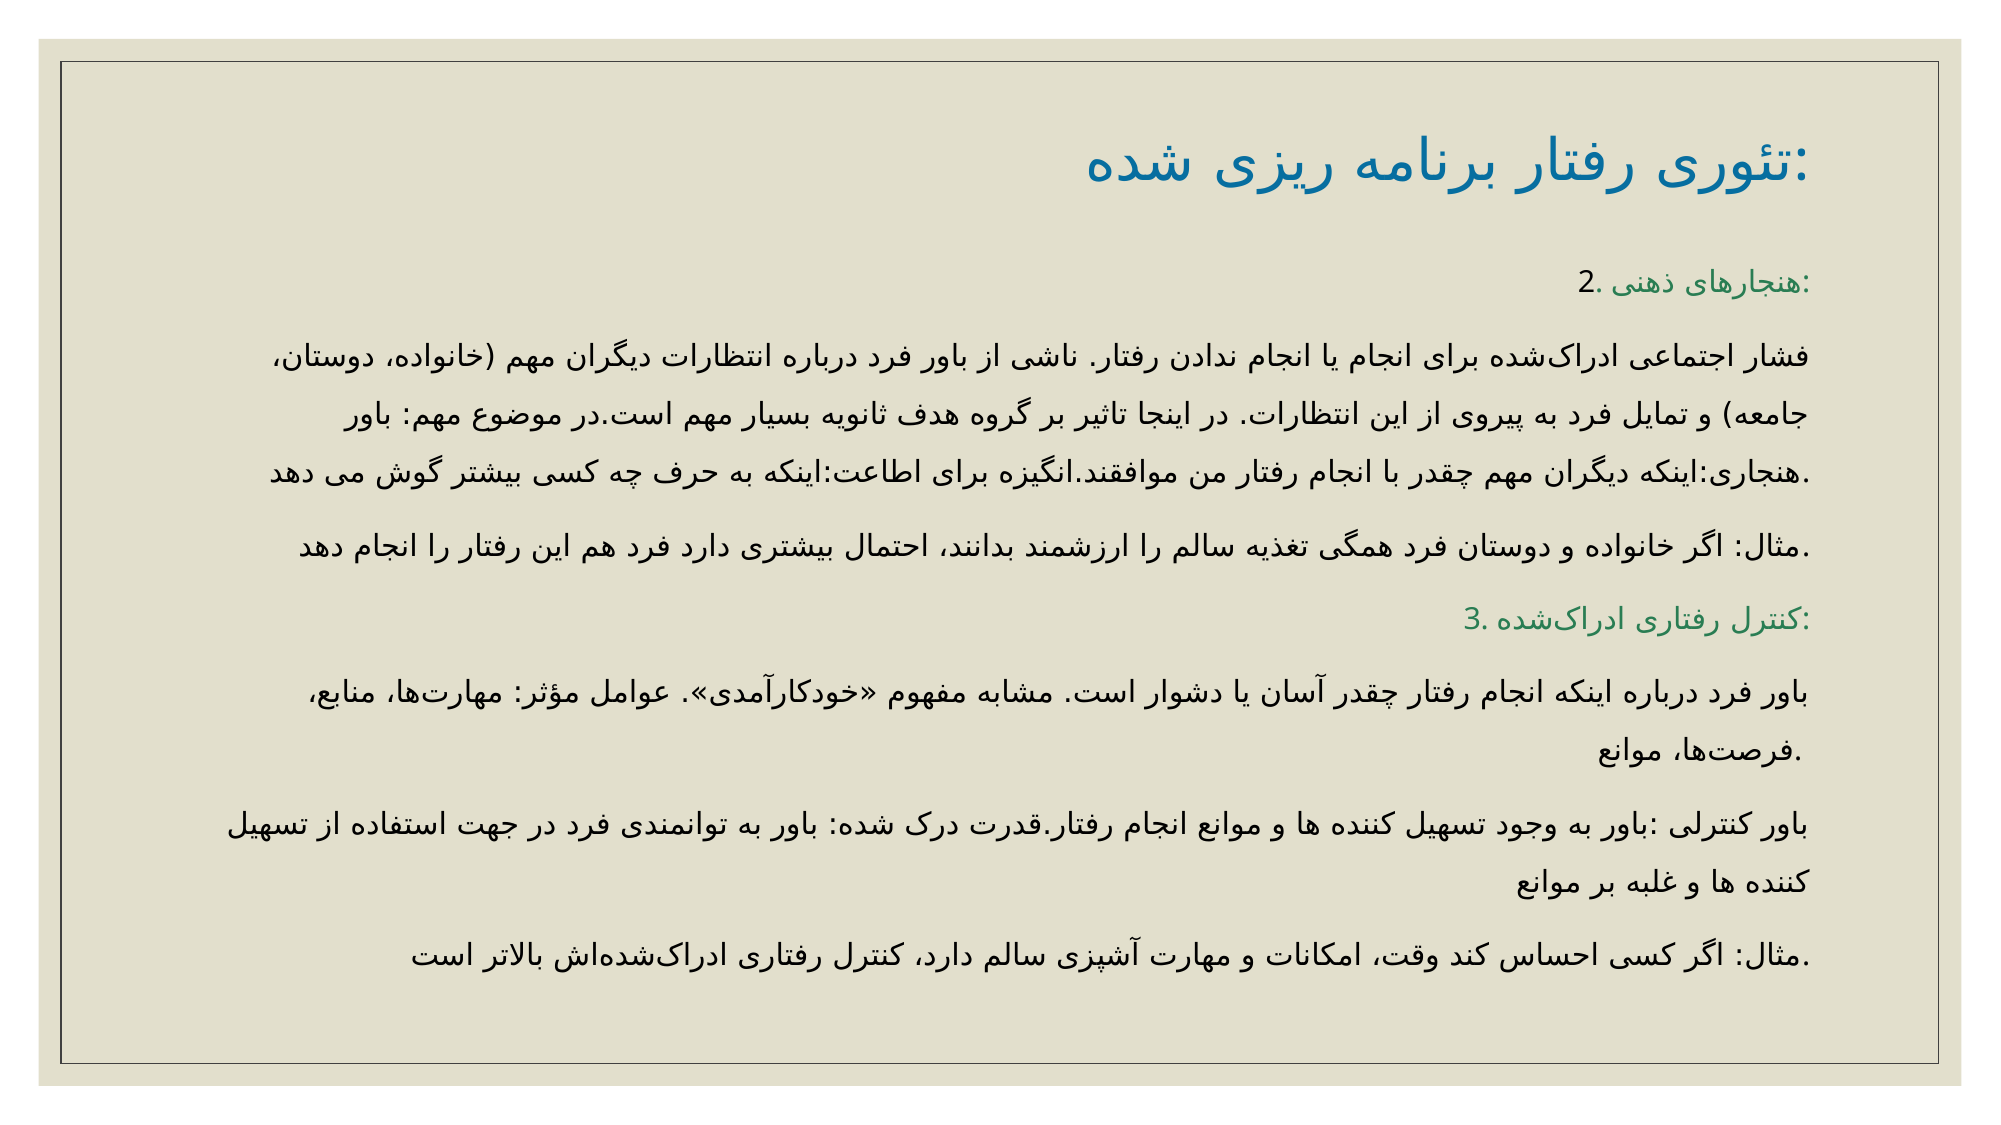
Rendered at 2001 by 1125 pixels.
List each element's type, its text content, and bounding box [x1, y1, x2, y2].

title تئوری رفتار برنامه ریزی شده: [174, 105, 1825, 219]
list 2. هنجارهای ذهنی: فشار اجتماعی ادراک‌شده برای انجام یا انجام ندادن رفتار. ناشی از باور فرد درباره انتظارات دیگران مهم (خانواده، دوستان، جامعه) و تمایل فرد به پیروی از این انتظارات. در اینجا تاثیر بر گروه هدف ثانویه بسیار مهم است.در موضوع مهم: باور هنجاری:اینکه دیگران مهم چقدر با انجام رفتار من موافقند.انگیزه برای اطاعت:اینکه به حرف چه کسی بیشتر گوش می دهد. مثال: اگر خانواده و دوستان فرد همگی تغذیه سالم را ارزشمند بدانند، احتمال بیشتری دارد فرد هم این رفتار را انجام دهد. 3. کنترل رفتاری ادراک‌شده: باور فرد درباره اینکه انجام رفتار چقدر آسان یا دشوار است. مشابه مفهوم «خودکارآمدی». عوامل مؤثر: مهارت‌ها، منابع، فرصت‌ها، موانع. باور کنترلی :باور به وجود تسهیل کننده ها و موانع انجام رفتار.قدرت درک شده: باور به توانمندی فرد در جهت استفاده از تسهیل کننده ها و غلبه بر موانع مثال: اگر کسی احساس کند وقت، امکانات و مهارت آشپزی سالم دارد، کنترل رفتاری ادراک‌شده‌اش بالاتر است. [174, 233, 1825, 990]
